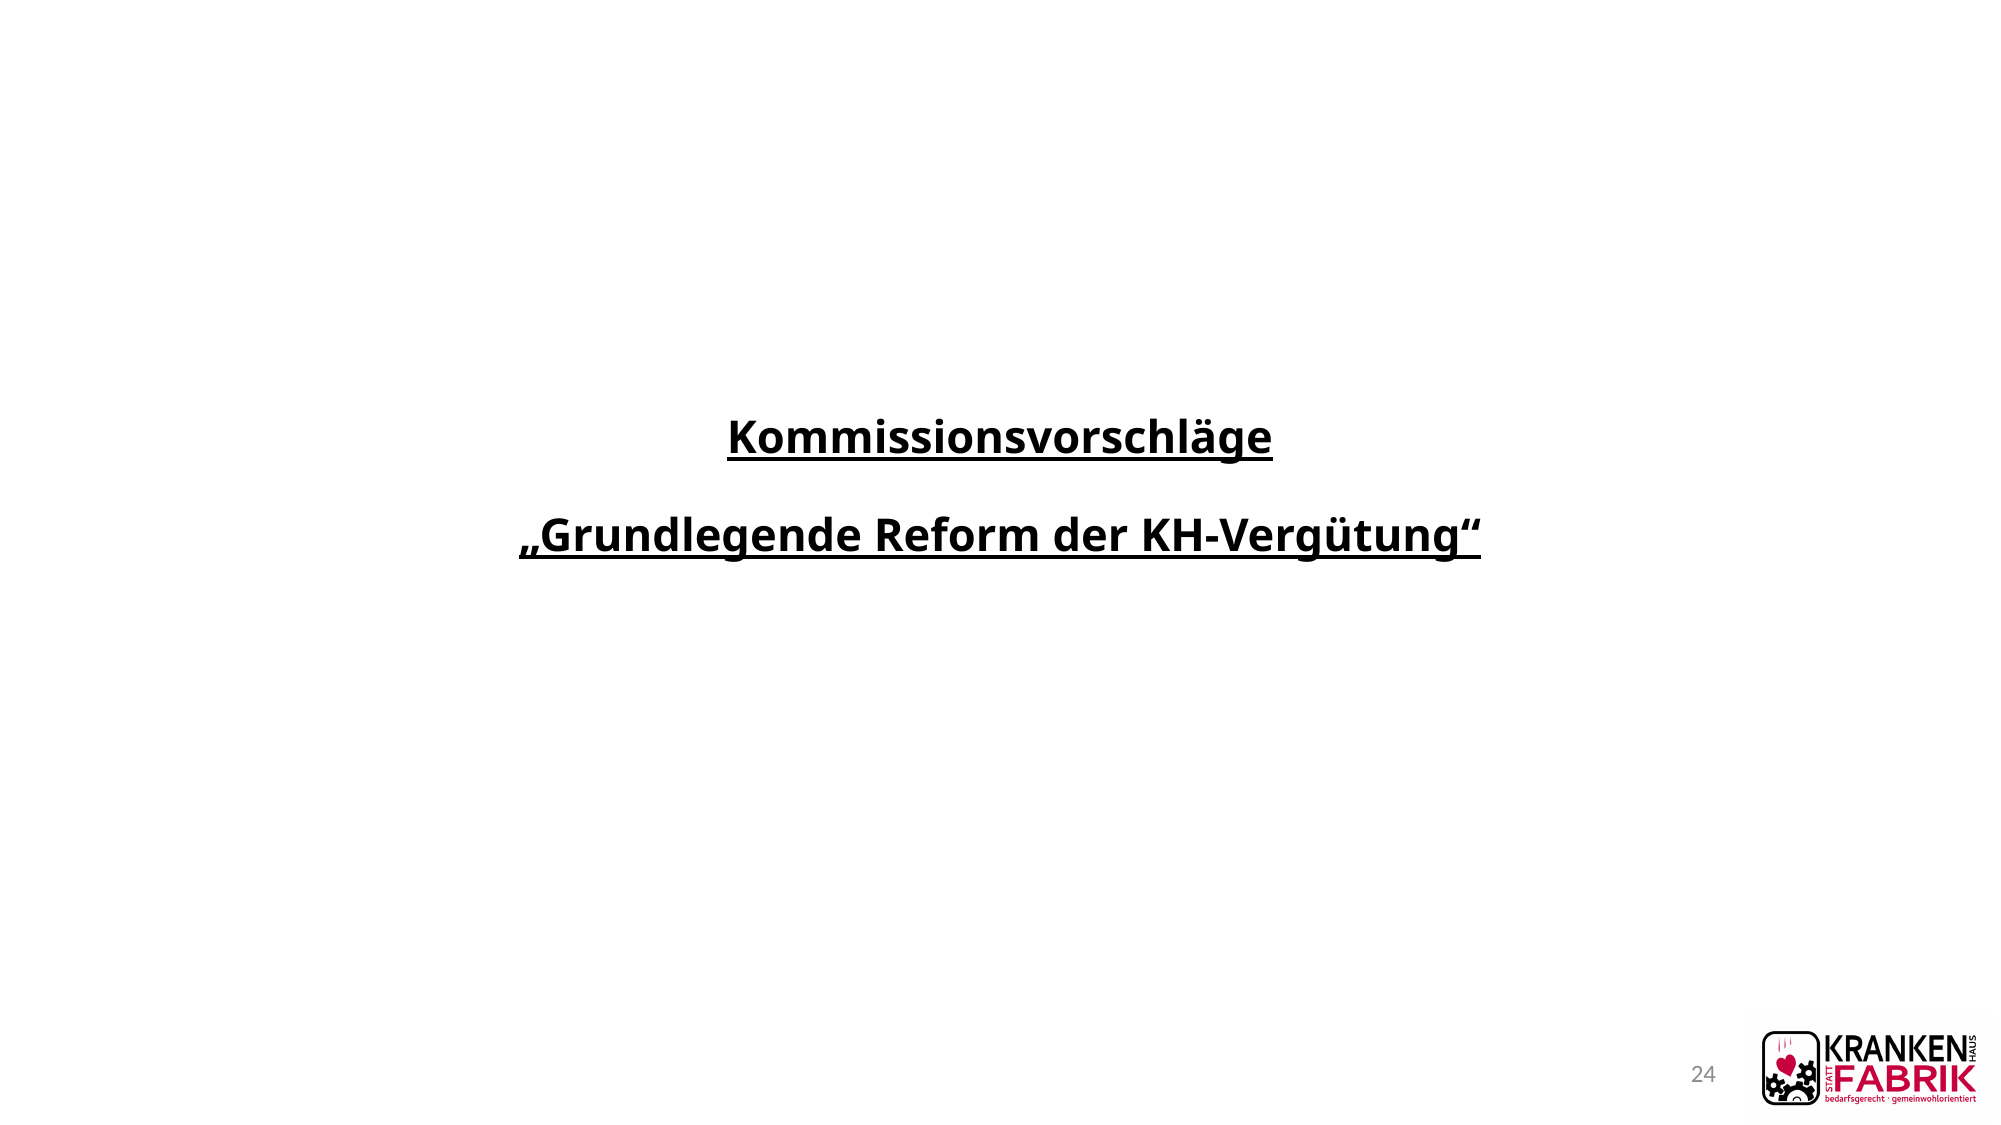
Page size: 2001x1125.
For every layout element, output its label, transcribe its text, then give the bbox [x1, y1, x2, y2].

title Kommissionsvorschläge „Grundlegende Reform der KH-Vergütung“ [137, 406, 1863, 624]
slide_number 24 [1281, 1042, 1731, 1103]
picture [1744, 1013, 1994, 1123]
